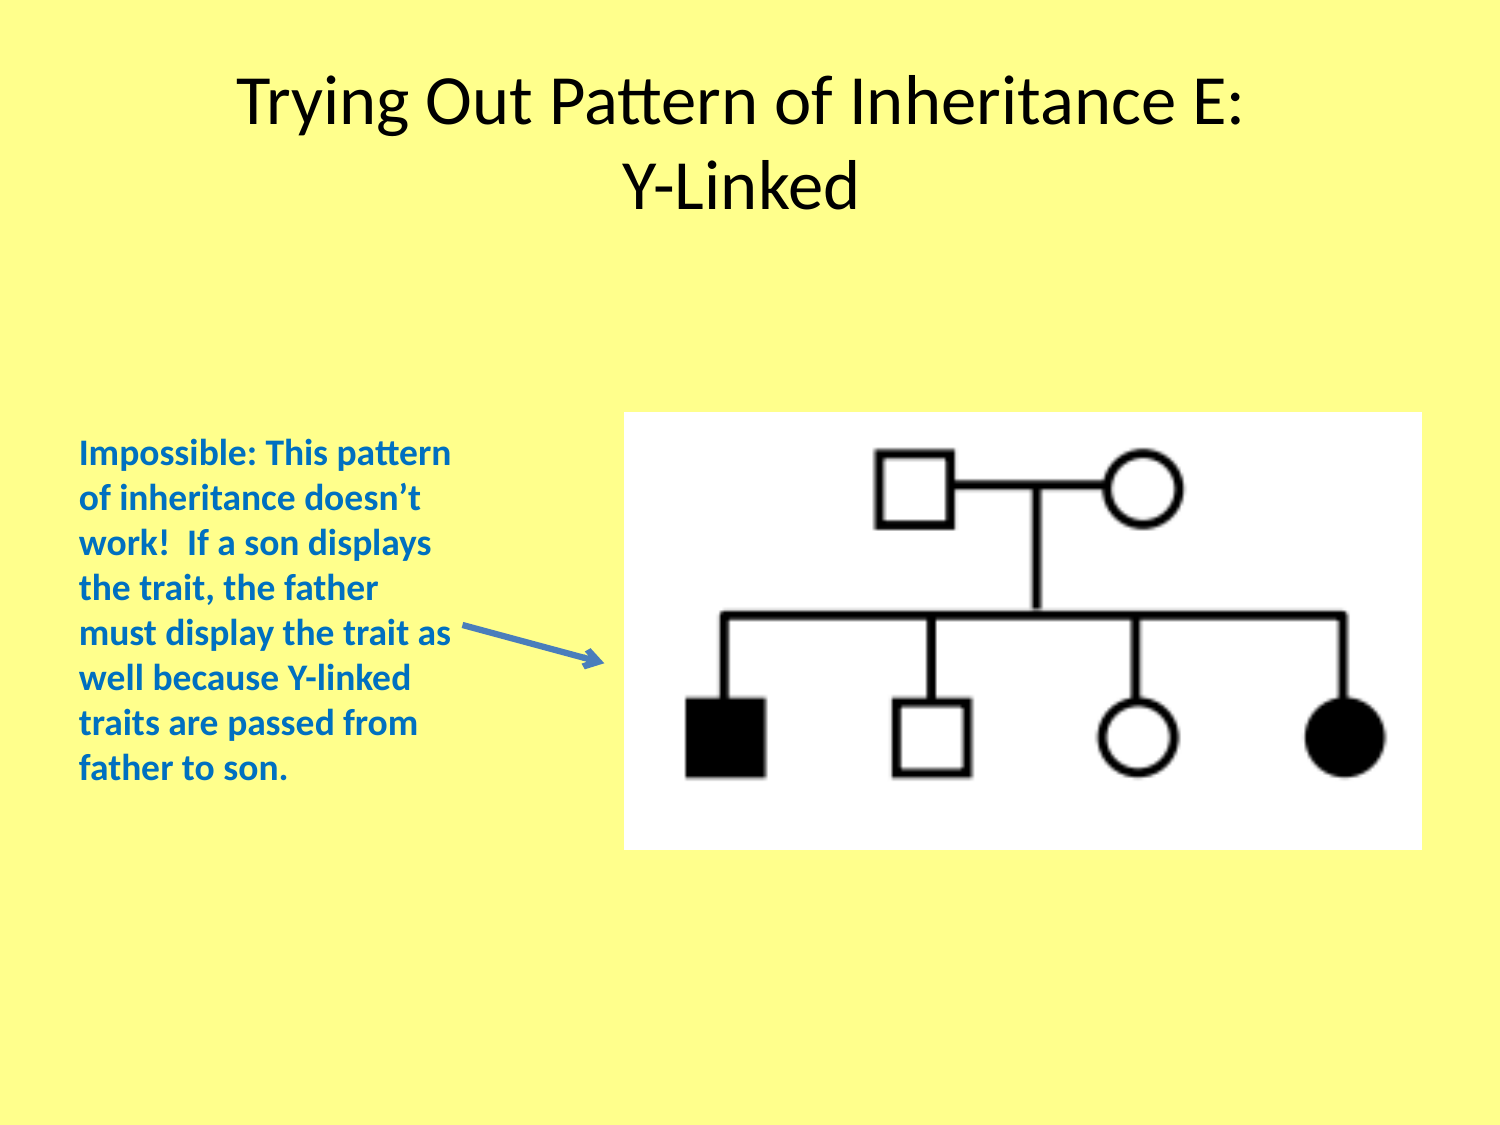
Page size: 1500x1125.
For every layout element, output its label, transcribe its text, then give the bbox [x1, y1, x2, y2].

text_box Impossible: This pattern of inheritance doesn’t work! If a son displays the trait, the father must display the trait as well because Y-linked traits are passed from father to son. [64, 420, 468, 796]
picture [624, 412, 1423, 851]
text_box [462, 624, 605, 664]
title Trying Out Pattern of Inheritance E: Y-Linked [75, 45, 1425, 233]
